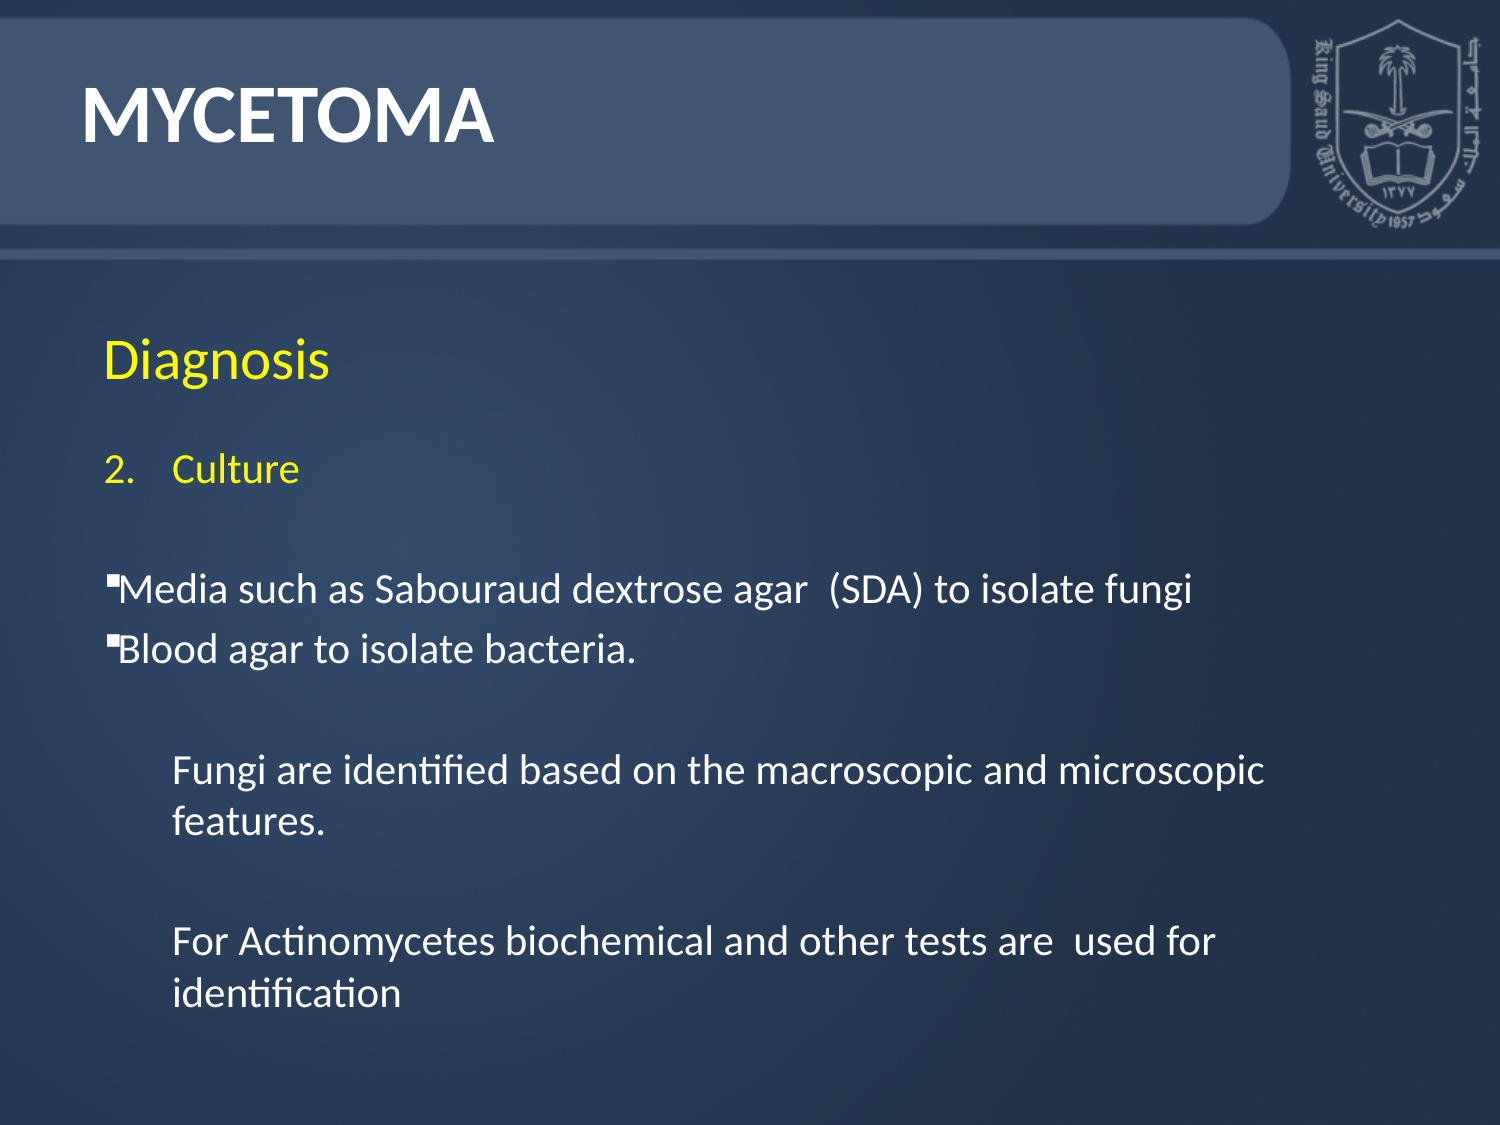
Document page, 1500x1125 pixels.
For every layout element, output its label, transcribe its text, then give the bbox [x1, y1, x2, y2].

list Diagnosis Culture Media such as Sabouraud dextrose agar (SDA) to isolate fungi Blood agar to isolate bacteria. Fungi are identified based on the macroscopic and microscopic features. For Actinomycetes biochemical and other tests are used for identification [88, 312, 1364, 1026]
title Mycetoma [64, 51, 1341, 276]
picture [0, 0, 1500, 1125]
